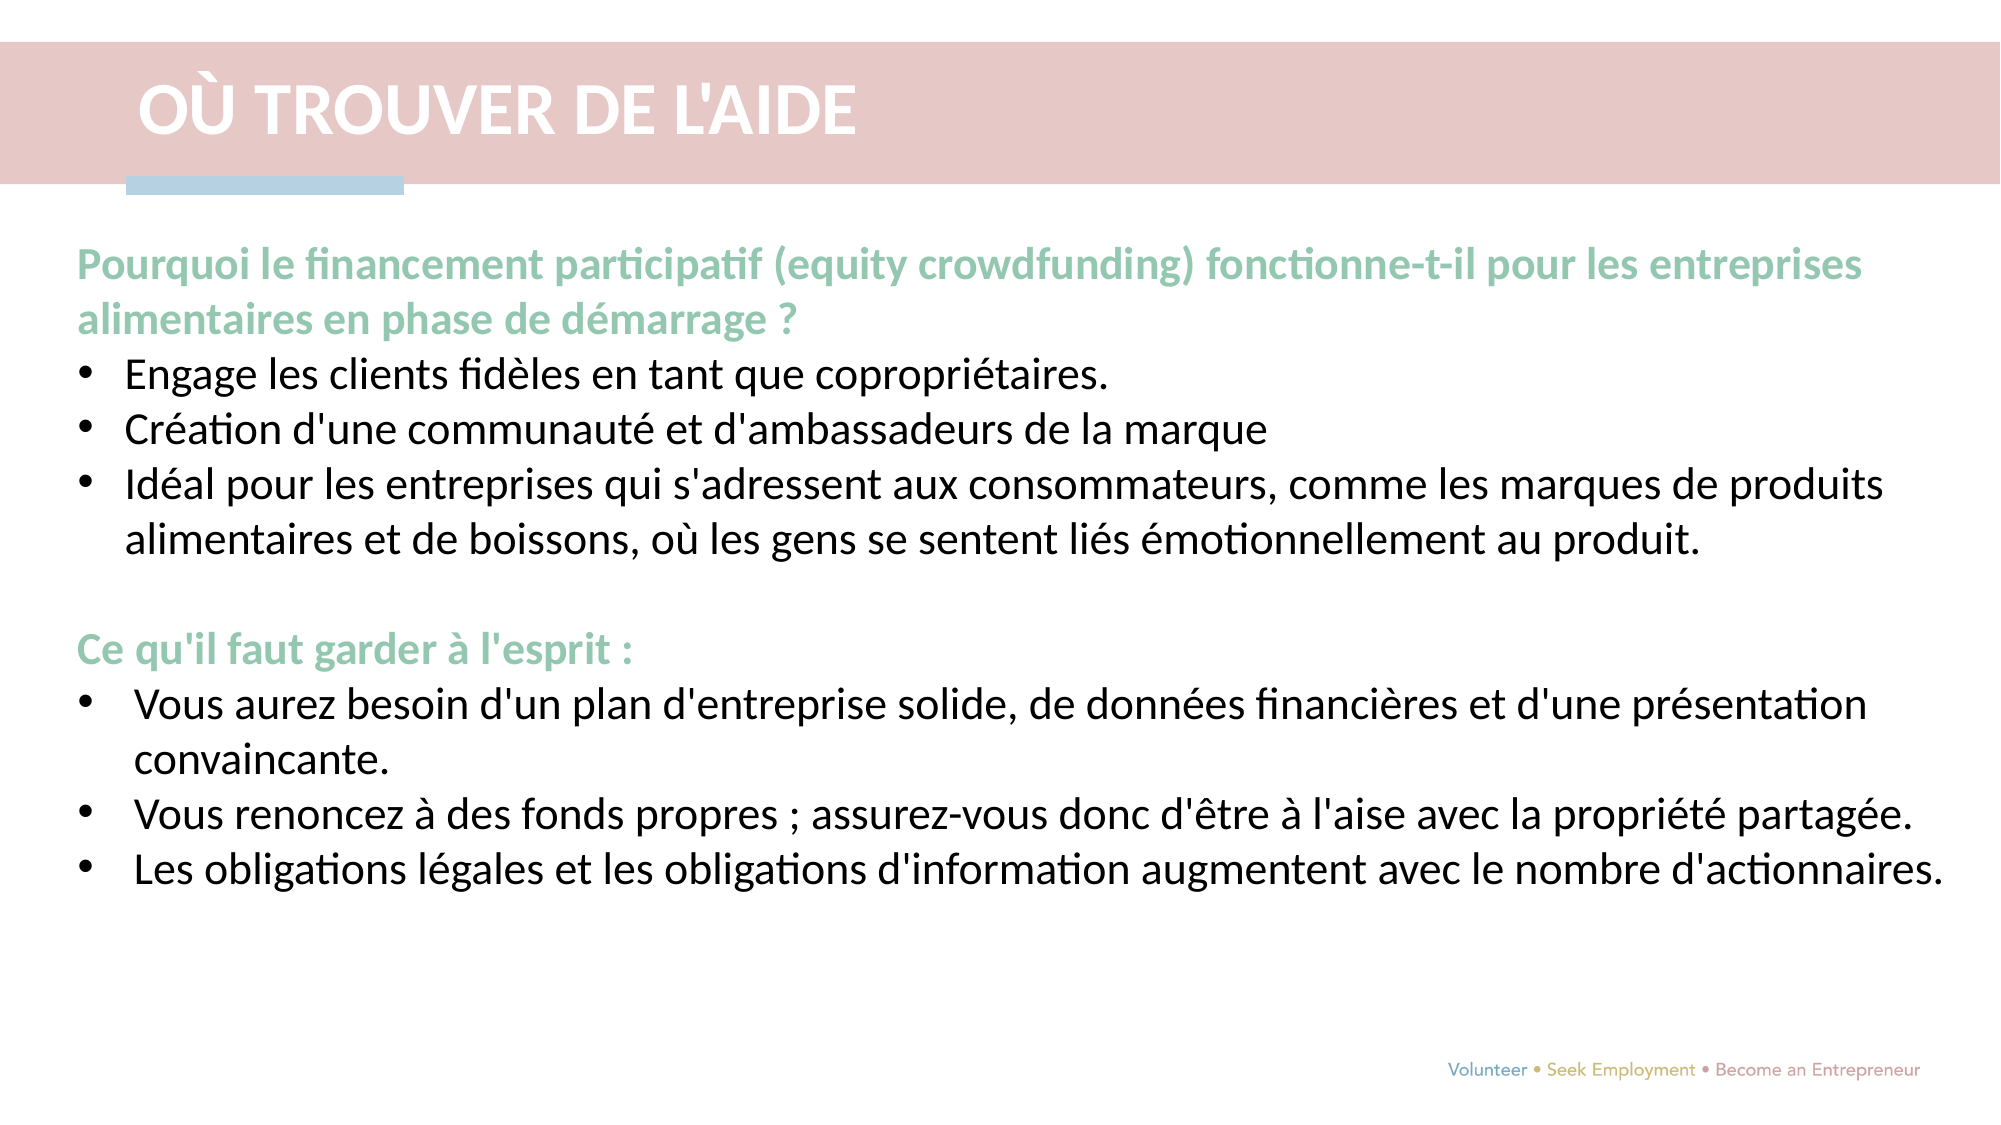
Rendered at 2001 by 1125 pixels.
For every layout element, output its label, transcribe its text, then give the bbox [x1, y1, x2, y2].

text_box Pourquoi le financement participatif (equity crowdfunding) fonctionne-t-il pour les entreprises alimentaires en phase de démarrage ? Engage les clients fidèles en tant que copropriétaires. Création d'une communauté et d'ambassadeurs de la marque Idéal pour les entreprises qui s'adressent aux consommateurs, comme les marques de produits alimentaires et de boissons, où les gens se sentent liés émotionnellement au produit. Ce qu'il faut garder à l'esprit : Vous aurez besoin d'un plan d'entreprise solide, de données financières et d'une présentation convaincante. Vous renoncez à des fonds propres ; assurez-vous donc d'être à l'aise avec la propriété partagée. Les obligations légales et les obligations d'information augmentent avec le nombre d'actionnaires. [62, 226, 1965, 1011]
picture [1418, 1046, 1971, 1103]
list OÙ TROUVER DE L'AIDE [123, 51, 1913, 170]
